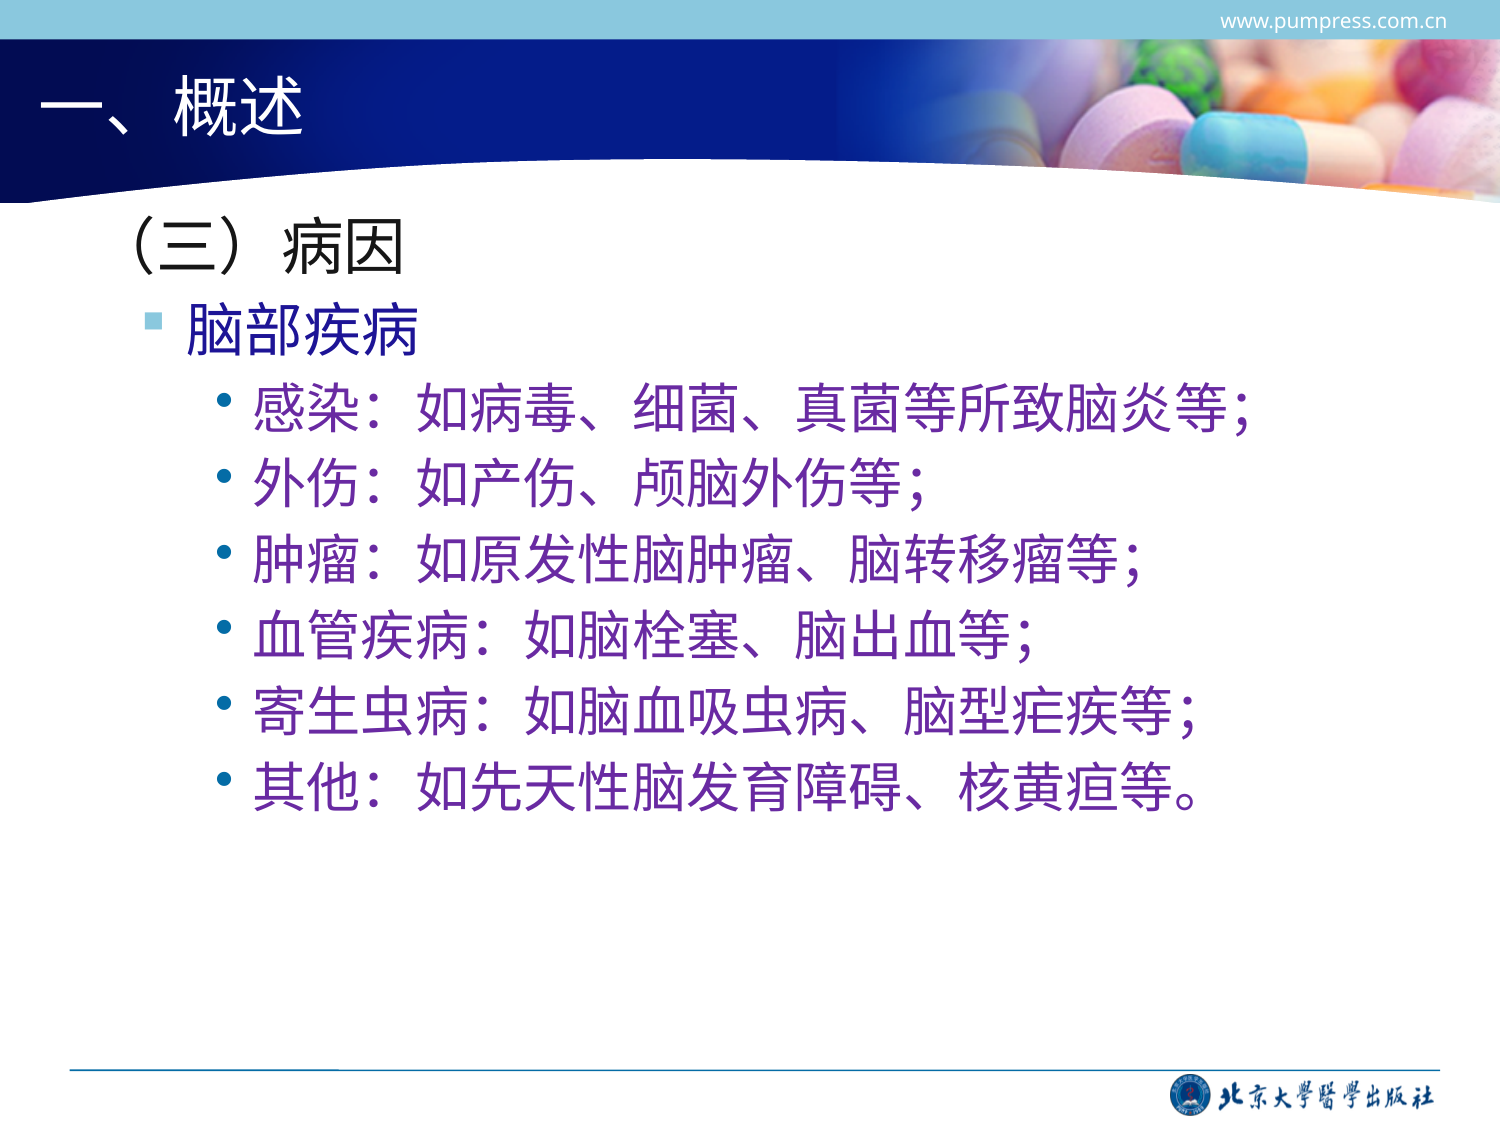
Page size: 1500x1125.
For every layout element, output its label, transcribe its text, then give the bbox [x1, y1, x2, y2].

picture [0, 40, 1500, 203]
slide_number www.pumpress.com.cn [1024, 0, 1463, 38]
title 一、概述 [23, 58, 1349, 152]
list （三）病因 脑部疾病 感染：如病毒、细菌、真菌等所致脑炎等； 外伤：如产伤、颅脑外伤等； 肿瘤：如原发性脑肿瘤、脑转移瘤等； 血管疾病：如脑栓塞、脑出血等； 寄生虫病：如脑血吸虫病、脑型疟疾等； 其他：如先天性脑发育障碍、核黄疸等。 [49, 198, 1454, 1026]
picture [1170, 1074, 1436, 1118]
